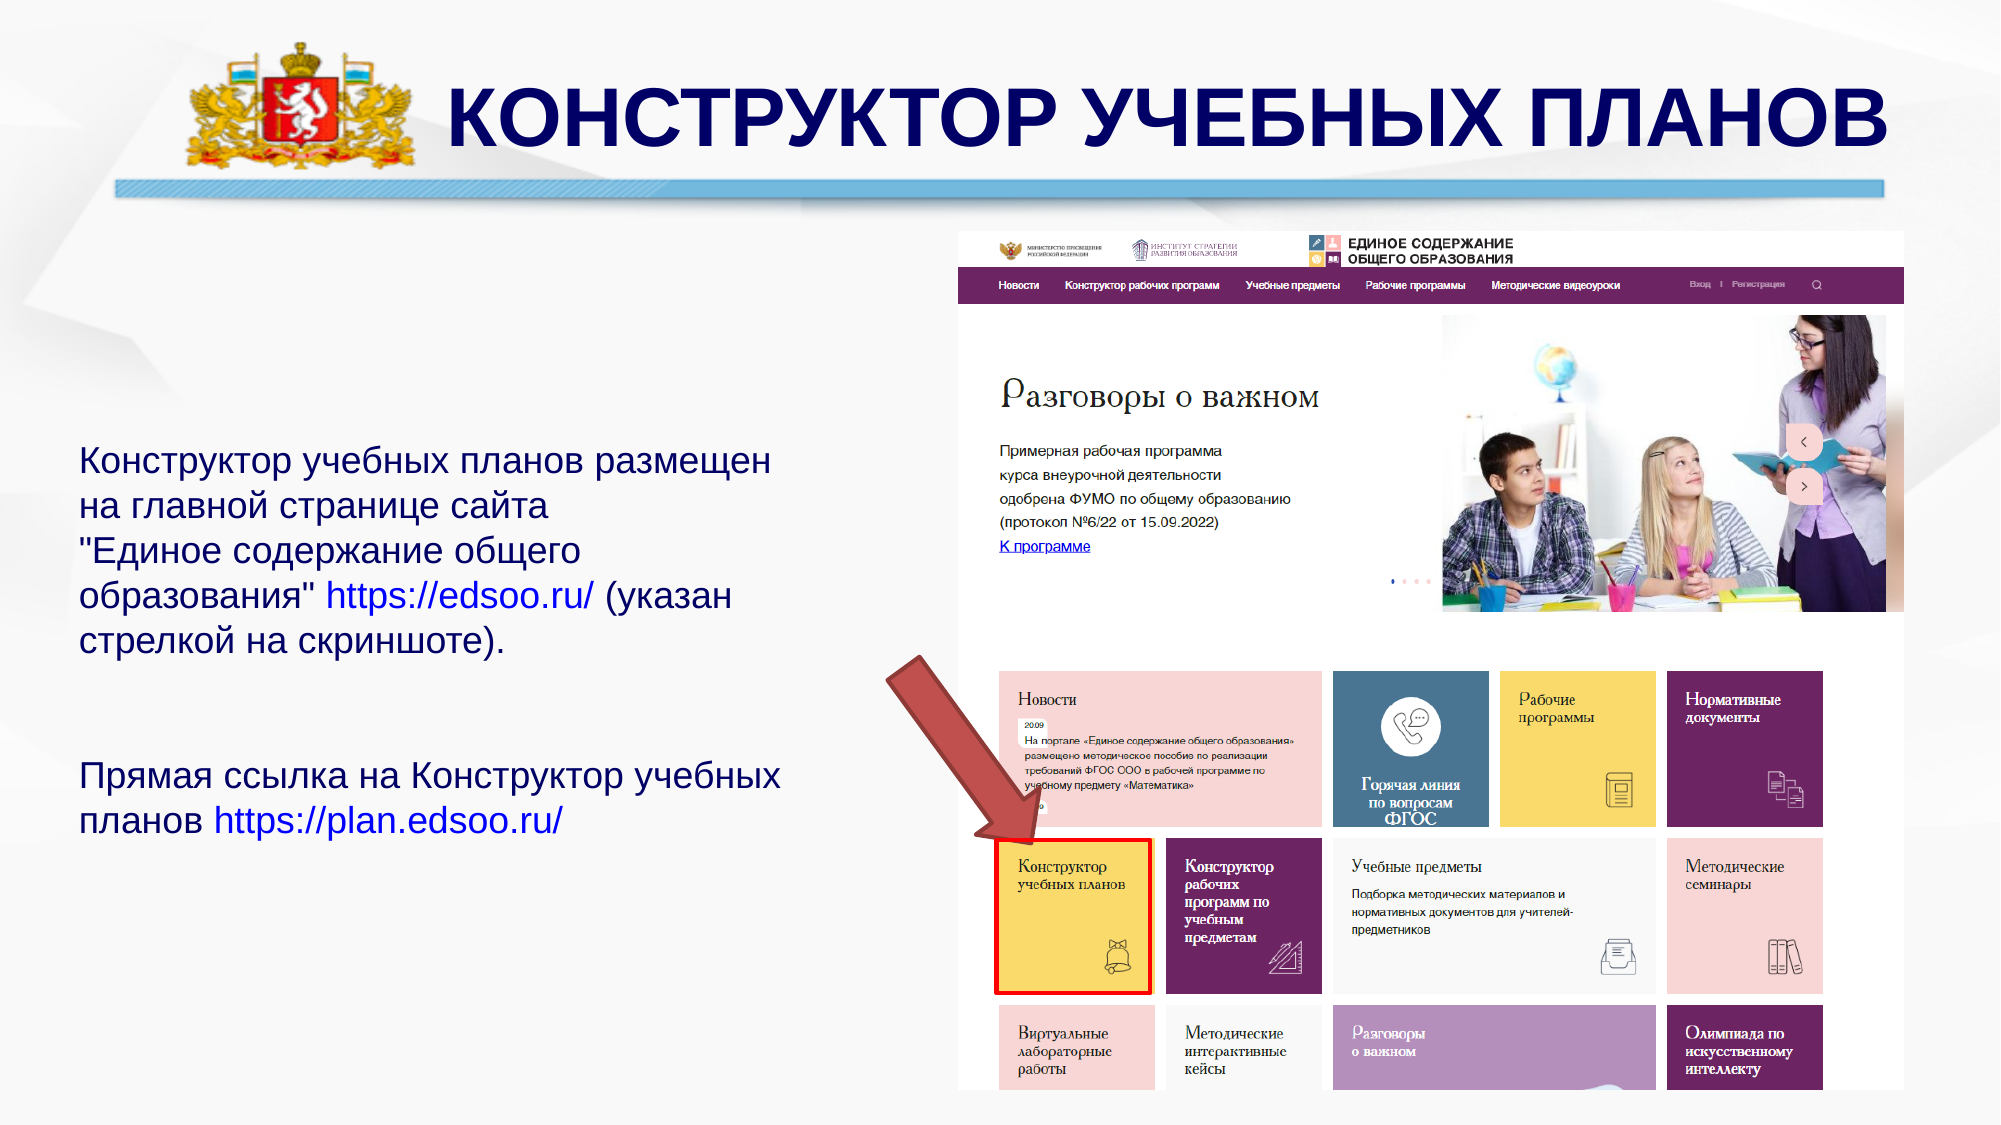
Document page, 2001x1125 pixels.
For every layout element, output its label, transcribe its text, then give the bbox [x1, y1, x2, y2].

picture [0, 0, 2001, 1125]
title КОНСТРУКТОР УЧЕБНЫХ ПЛАНОВ [444, 11, 1957, 207]
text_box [927, 231, 1904, 1090]
text_box Конструктор учебных планов размещен на главной странице сайта "Единое содержание общего образования" https://edsoo.ru/ (указан стрелкой на скриншоте). Прямая ссылка на Конструктор учебных планов https://plan.edsoo.ru/ [63, 428, 828, 894]
